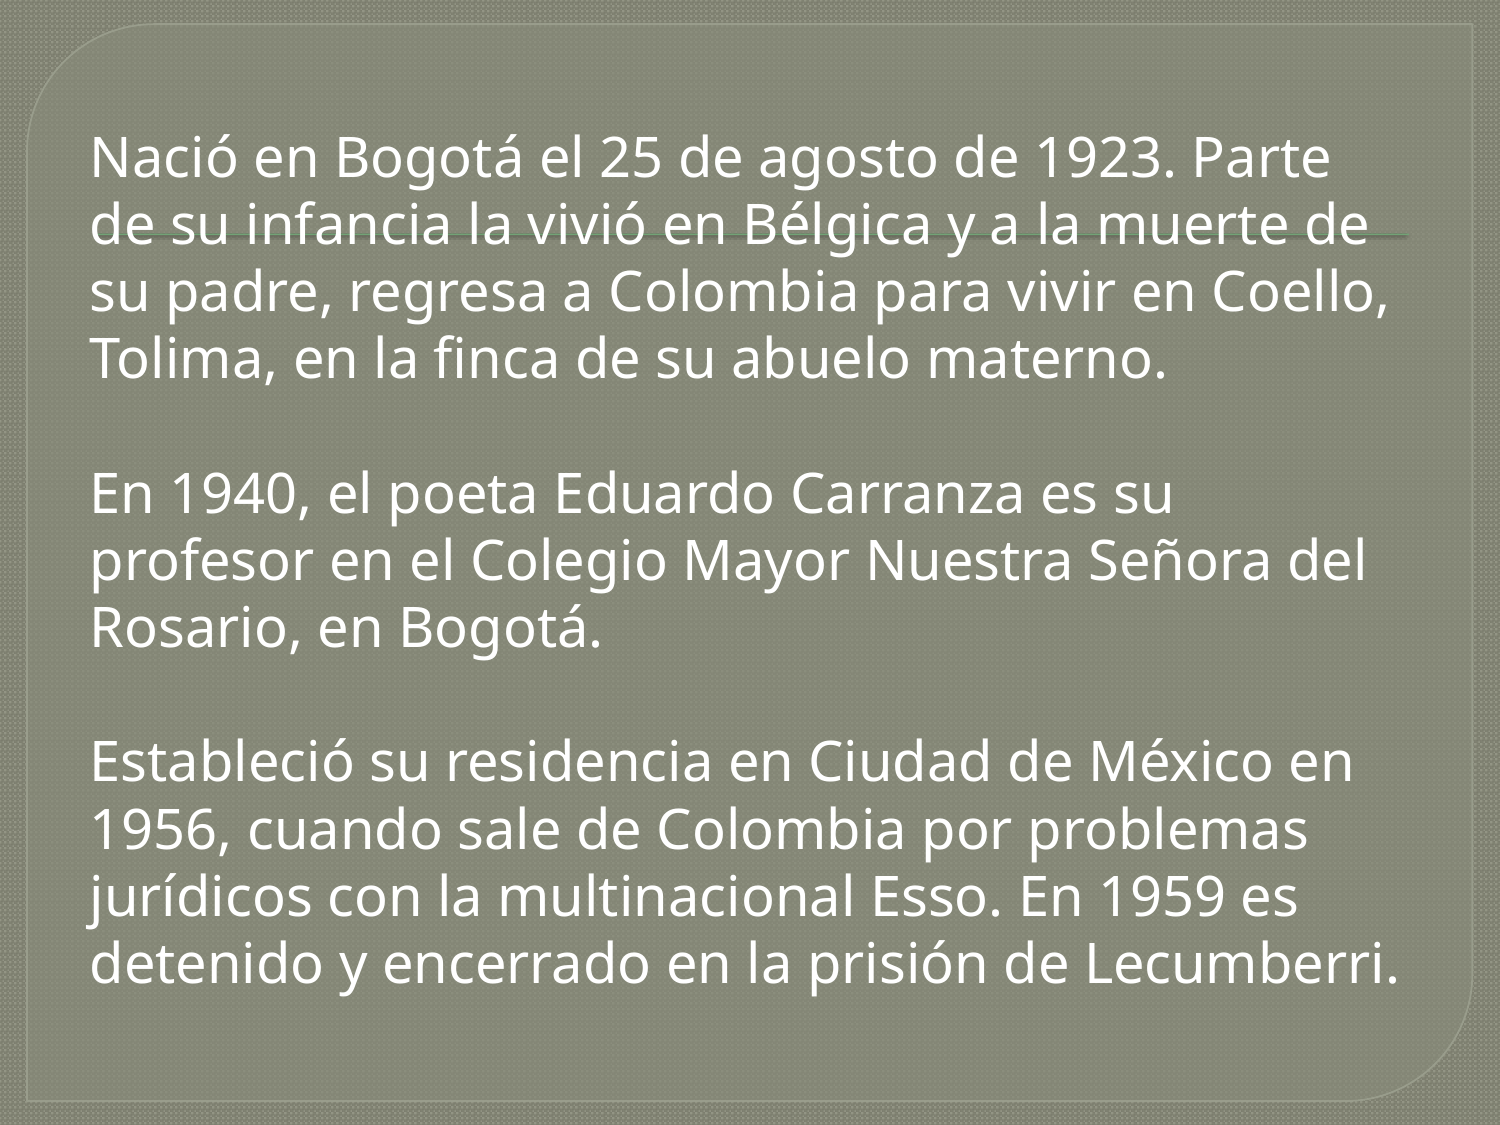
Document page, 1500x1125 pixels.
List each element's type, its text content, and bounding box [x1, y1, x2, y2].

list Nació en Bogotá el 25 de agosto de 1923. Parte de su infancia la vivió en Bélgica y a la muerte de su padre, regresa a Colombia para vivir en Coello, Tolima, en la finca de su abuelo materno. En 1940, el poeta Eduardo Carranza es su profesor en el Colegio Mayor Nuestra Señora del Rosario, en Bogotá. Estableció su residencia en Ciudad de México en 1956, cuando sale de Colombia por problemas jurídicos con la multinacional Esso. En 1959 es detenido y encerrado en la prisión de Lecumberri. [75, 113, 1425, 1059]
